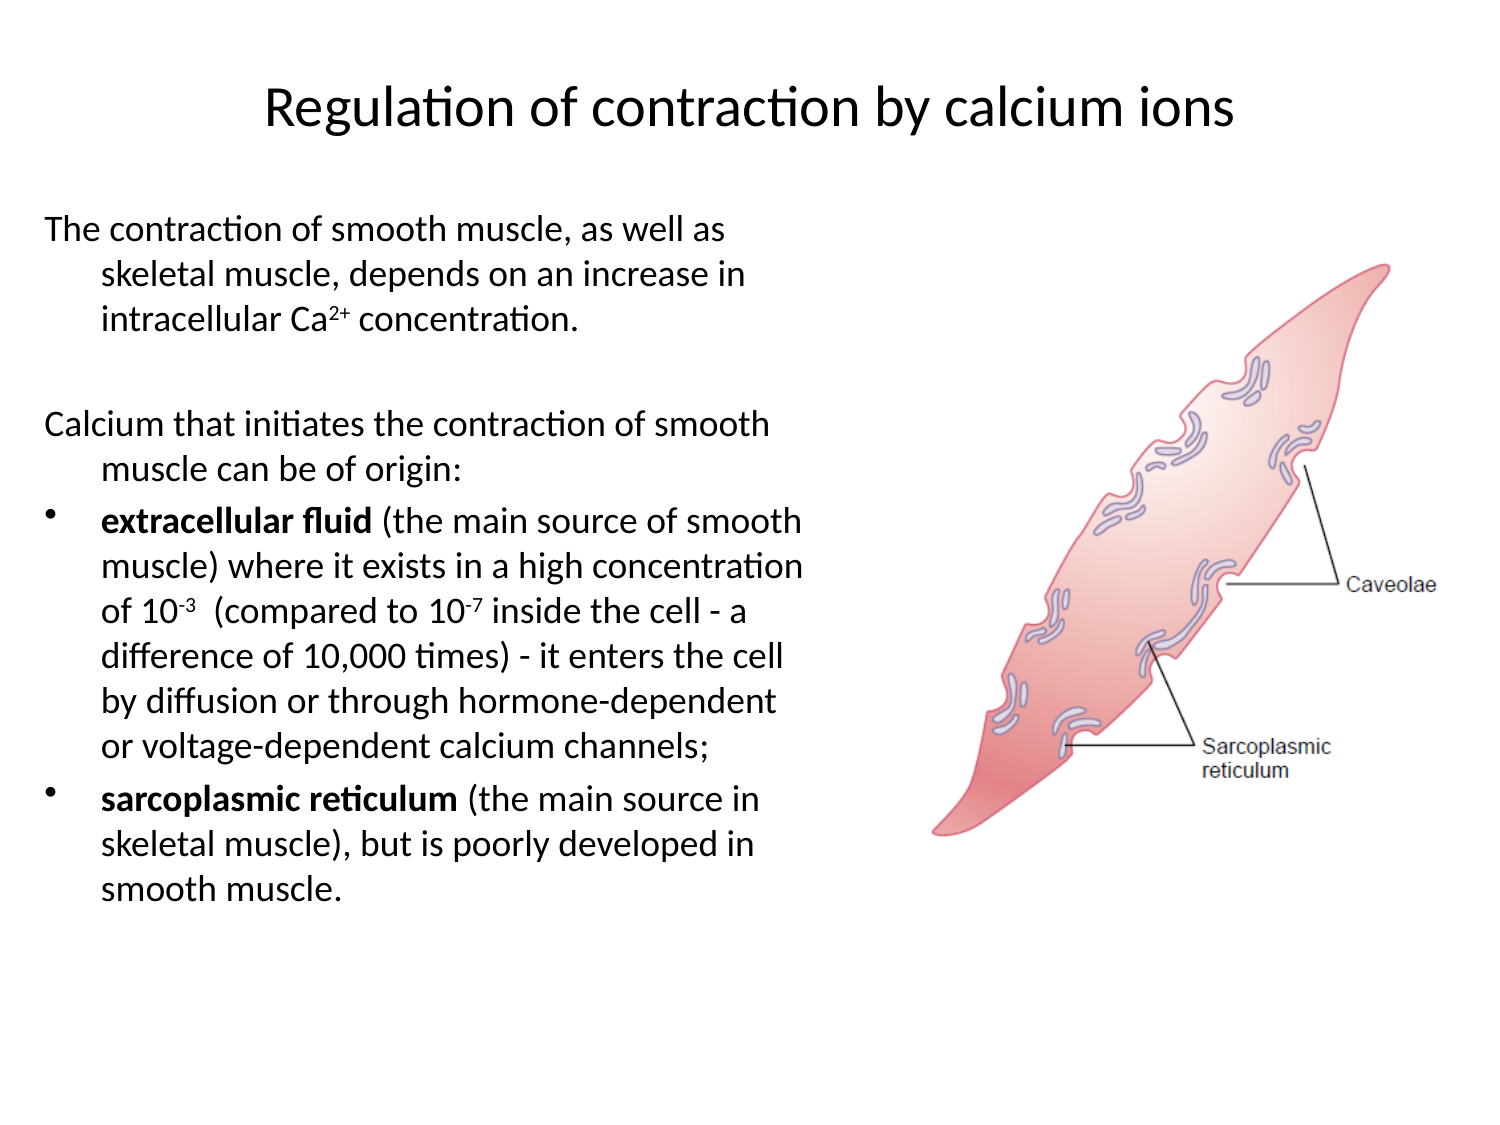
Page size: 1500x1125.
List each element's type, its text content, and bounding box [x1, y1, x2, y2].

list The contraction of smooth muscle, as well as skeletal muscle, depends on an increase in intracellular Ca2+ concentration. Calcium that initiates the contraction of smooth muscle can be of origin: extracellular fluid (the main source of smooth muscle) where it exists in a high concentration of 10-3 (compared to 10-7 inside the cell - a difference of 10,000 times) - it enters the cell by diffusion or through hormone-dependent or voltage-dependent calcium channels; sarcoplasmic reticulum (the main source in skeletal muscle), but is poorly developed in smooth muscle. [29, 196, 833, 1071]
title Regulation of contraction by calcium ions [74, 44, 1426, 162]
picture [903, 243, 1451, 848]
